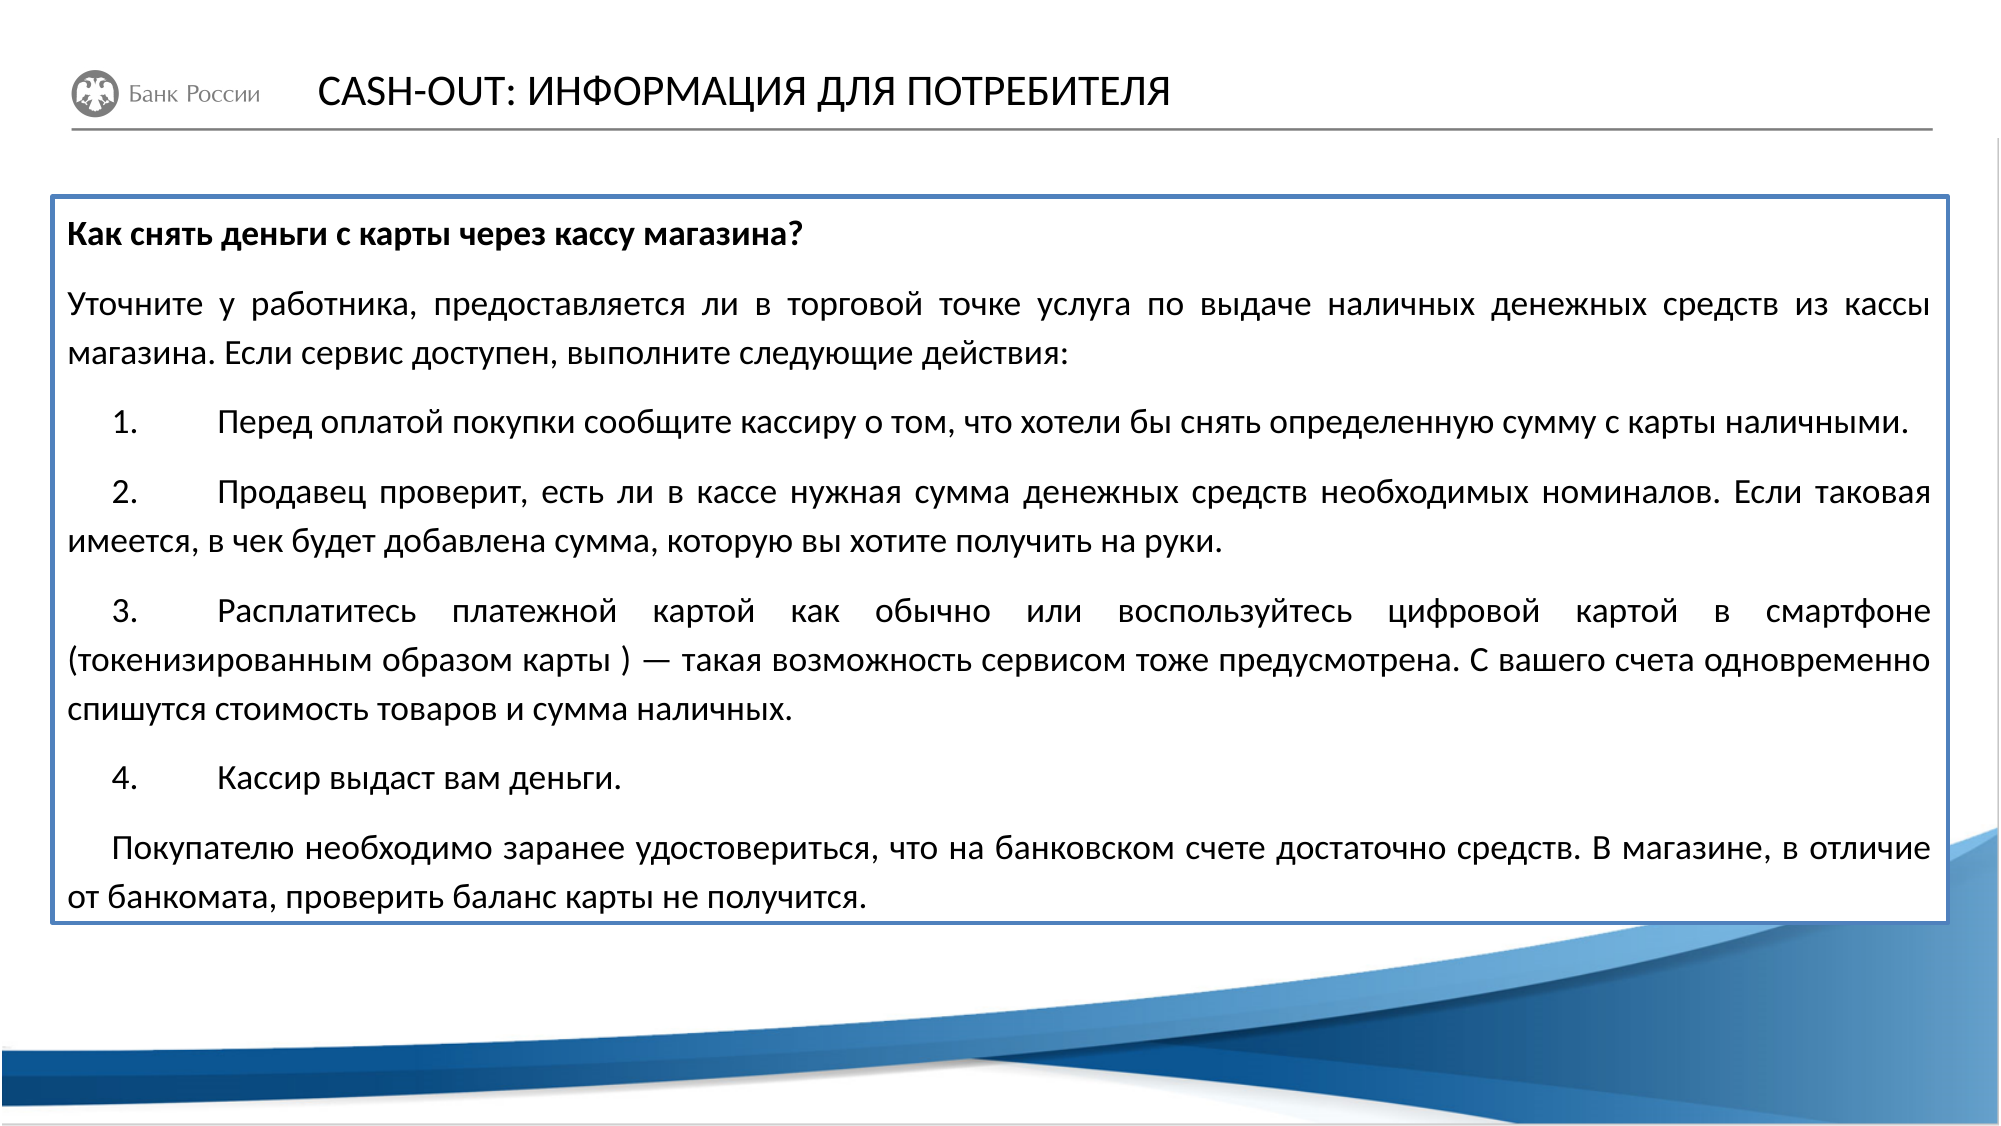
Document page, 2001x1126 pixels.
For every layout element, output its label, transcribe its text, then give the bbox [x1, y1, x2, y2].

picture [0, 0, 2001, 1126]
text_box CASH-OUT: ИНФОРМАЦИЯ ДЛЯ ПОТРЕБИТЕЛЯ [303, 54, 1461, 122]
